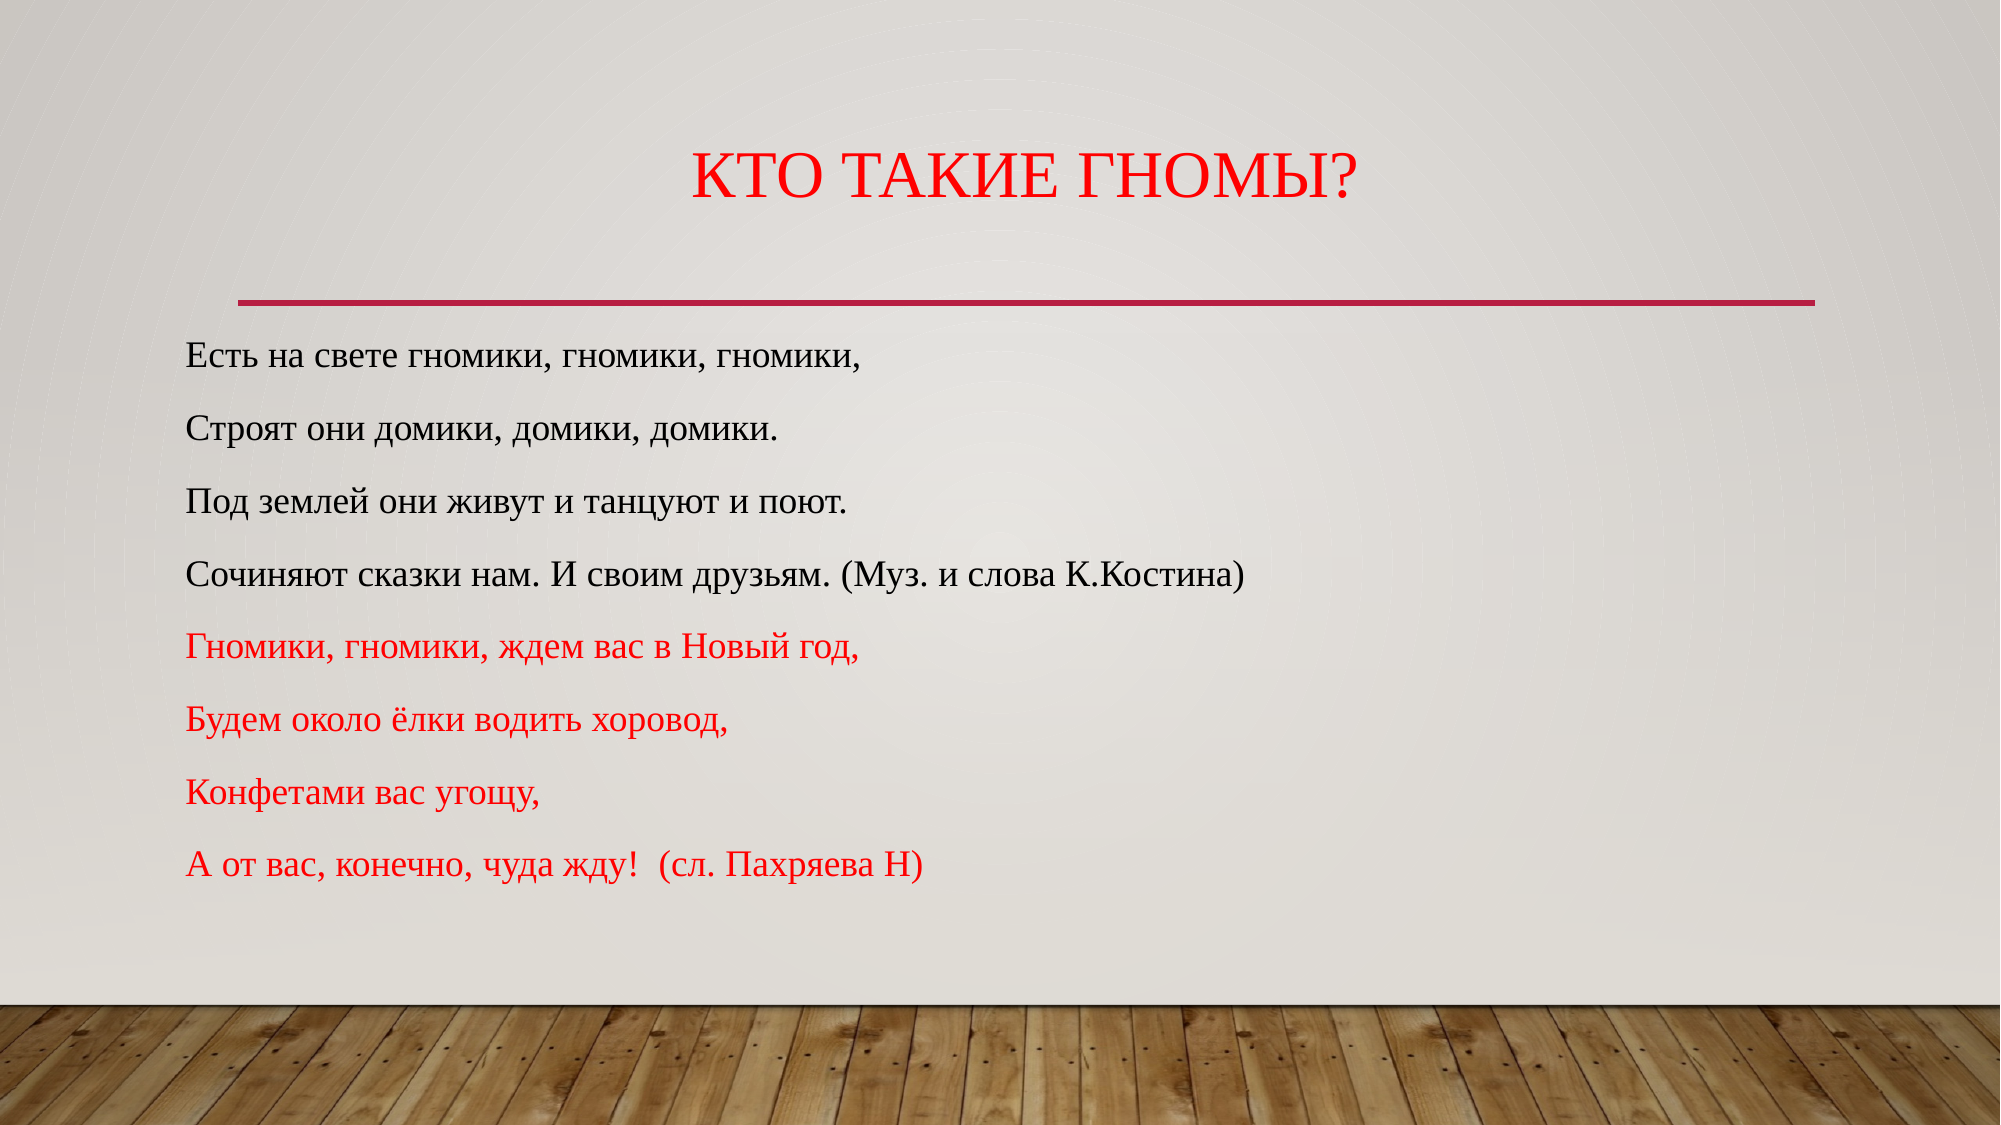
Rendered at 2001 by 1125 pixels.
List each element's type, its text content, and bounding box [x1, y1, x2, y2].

list Есть на свете гномики, гномики, гномики, Строят они домики, домики, домики. Под землей они живут и танцуют и поют. Сочиняют сказки нам. И своим друзьям. (Муз. и слова К.Костина) Гномики, гномики, ждем вас в Новый год, Будем около ёлки водить хоровод, Конфетами вас угощу, А от вас, конечно, чуда жду! (сл. Пахряева Н) [170, 313, 1814, 897]
picture [0, 1005, 2000, 1125]
title Кто такие гномы? [238, 131, 1814, 235]
